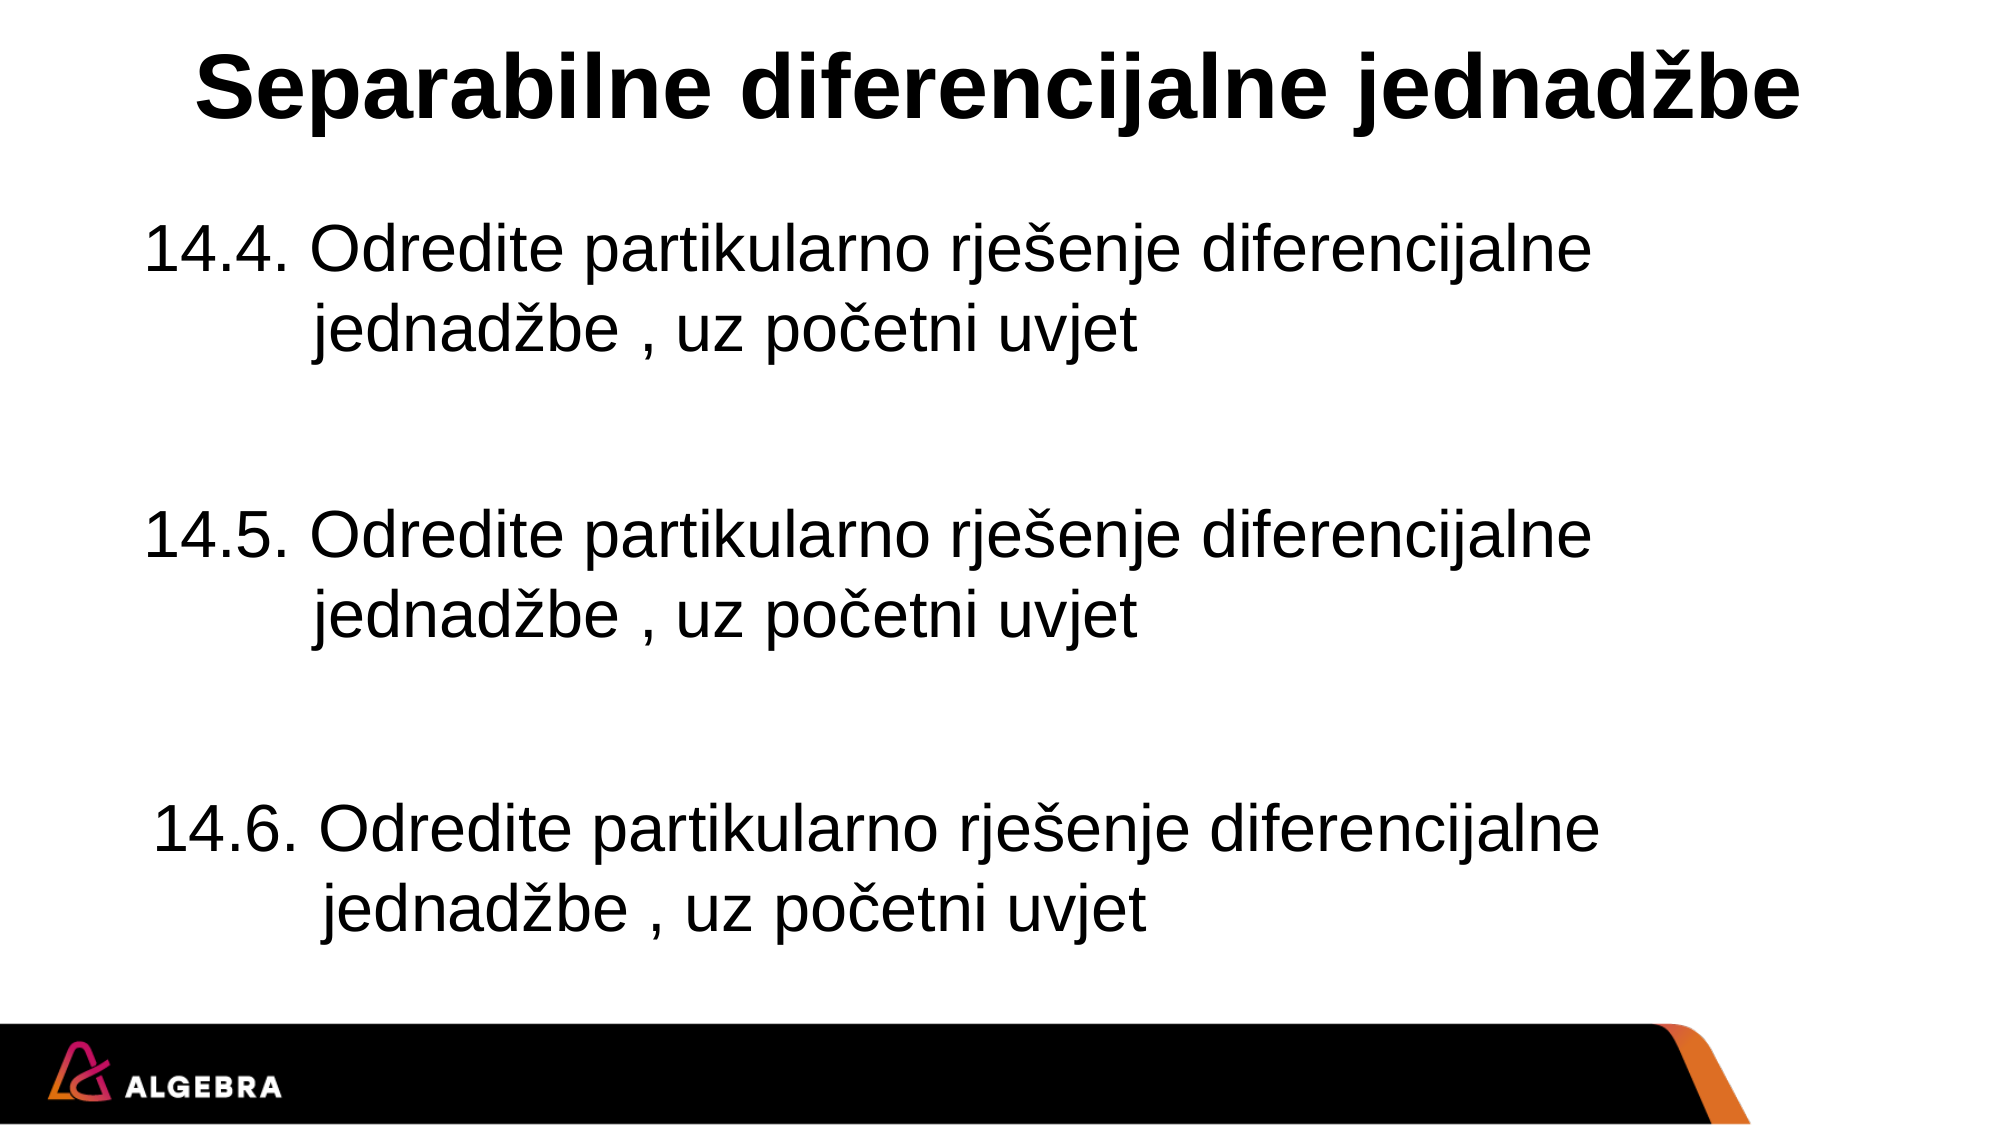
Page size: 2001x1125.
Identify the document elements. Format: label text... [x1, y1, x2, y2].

picture [0, 1023, 1958, 1125]
title Separabilne diferencijalne jednadžbe [137, 0, 1863, 198]
